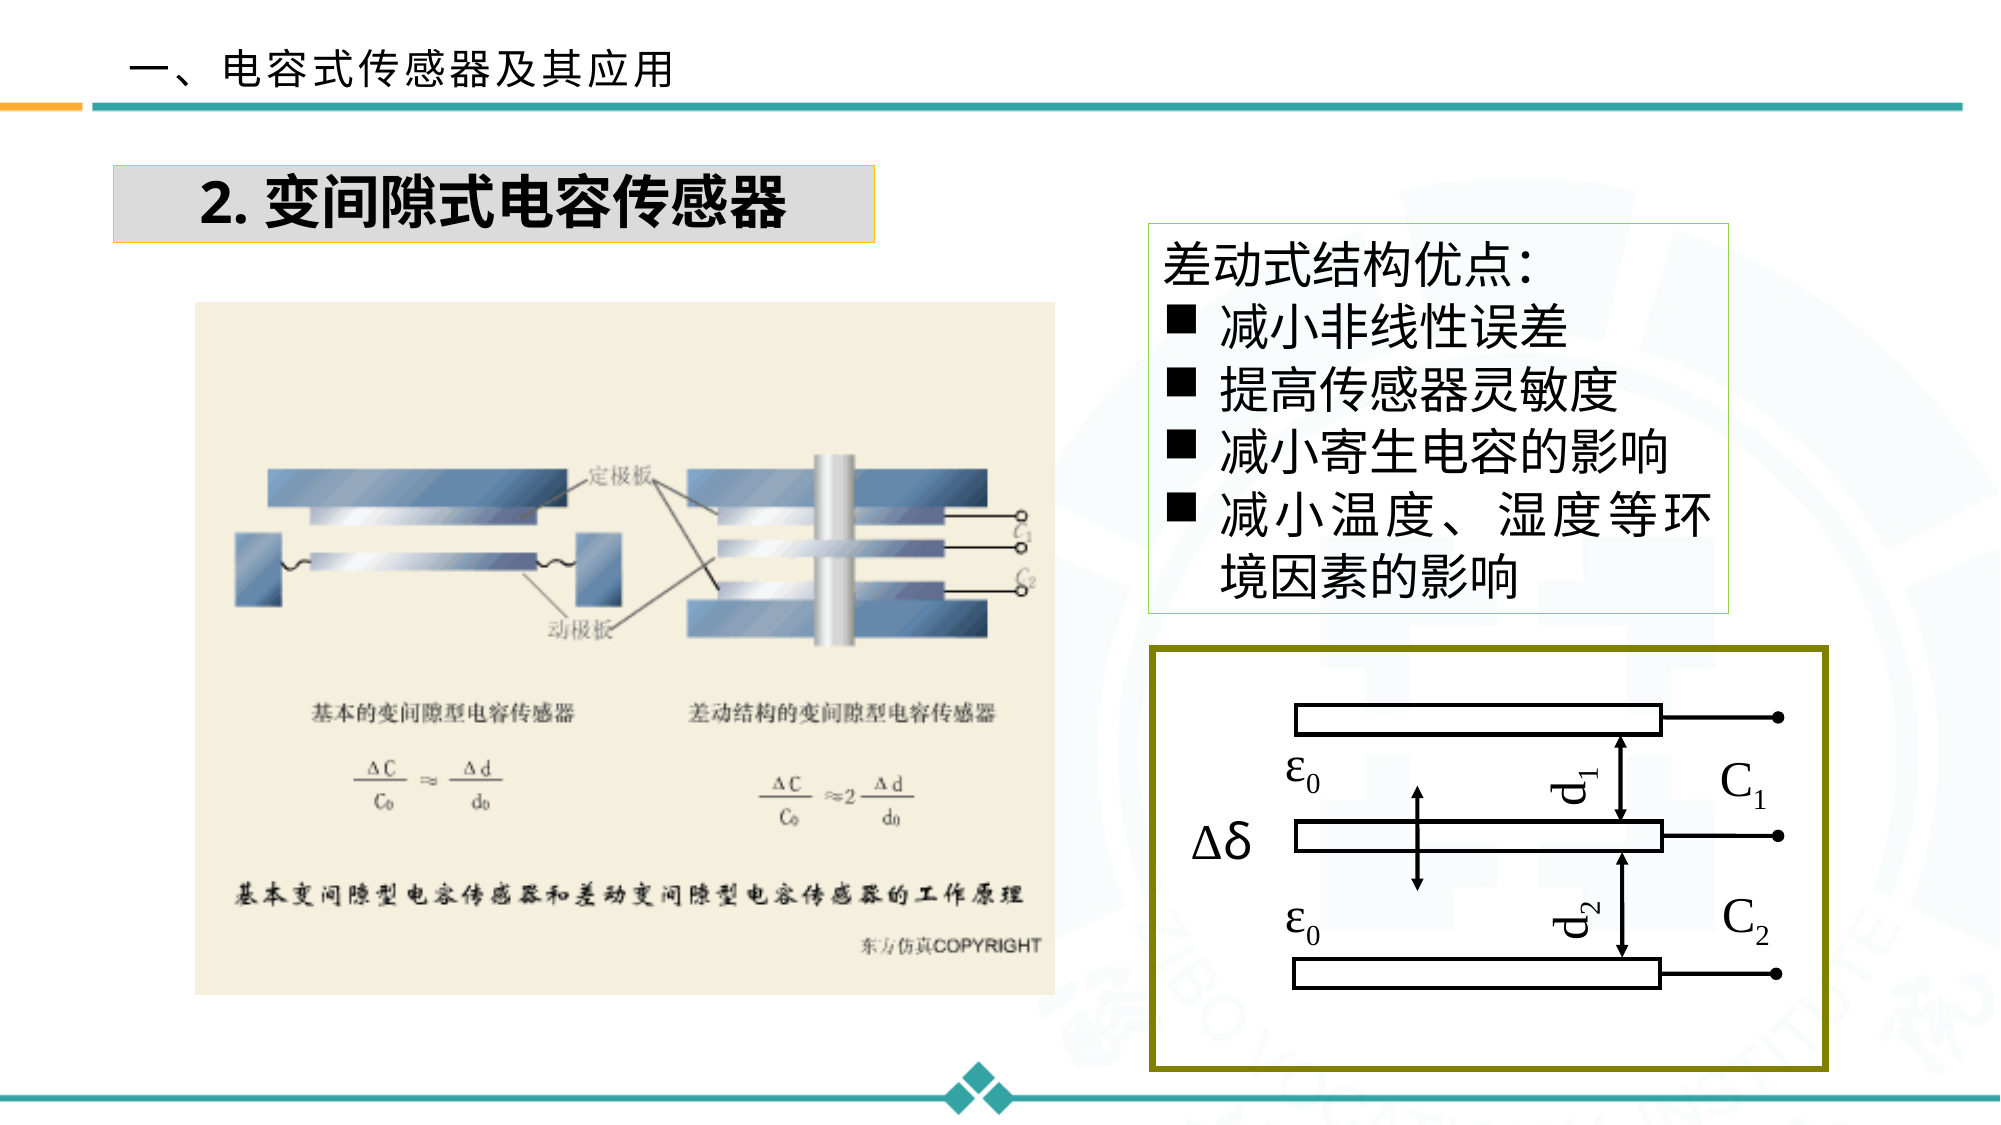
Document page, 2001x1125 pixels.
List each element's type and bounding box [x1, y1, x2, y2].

text_box [1152, 648, 1826, 1069]
picture [0, 0, 2000, 1125]
